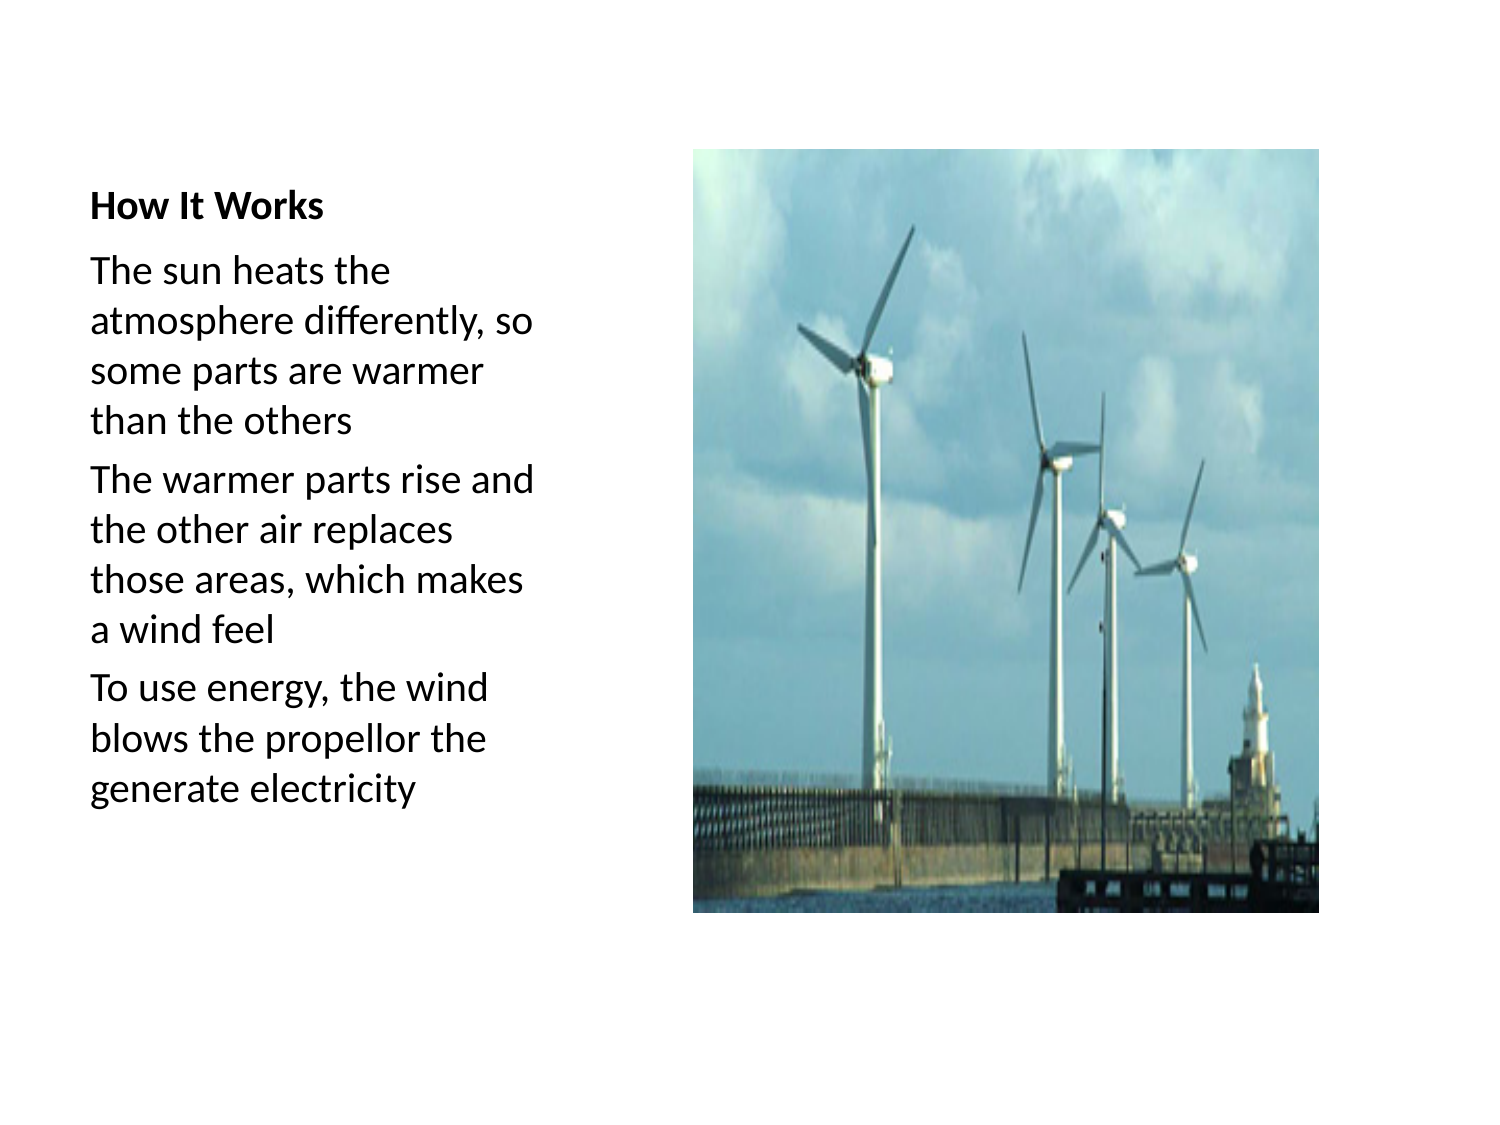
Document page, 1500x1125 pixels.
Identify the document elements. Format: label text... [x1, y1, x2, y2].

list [692, 149, 1319, 913]
title How It Works [75, 44, 569, 235]
list The sun heats the atmosphere differently, so some parts are warmer than the others The warmer parts rise and the other air replaces those areas, which makes a wind feel To use energy, the wind blows the propellor the generate electricity [75, 235, 569, 1005]
